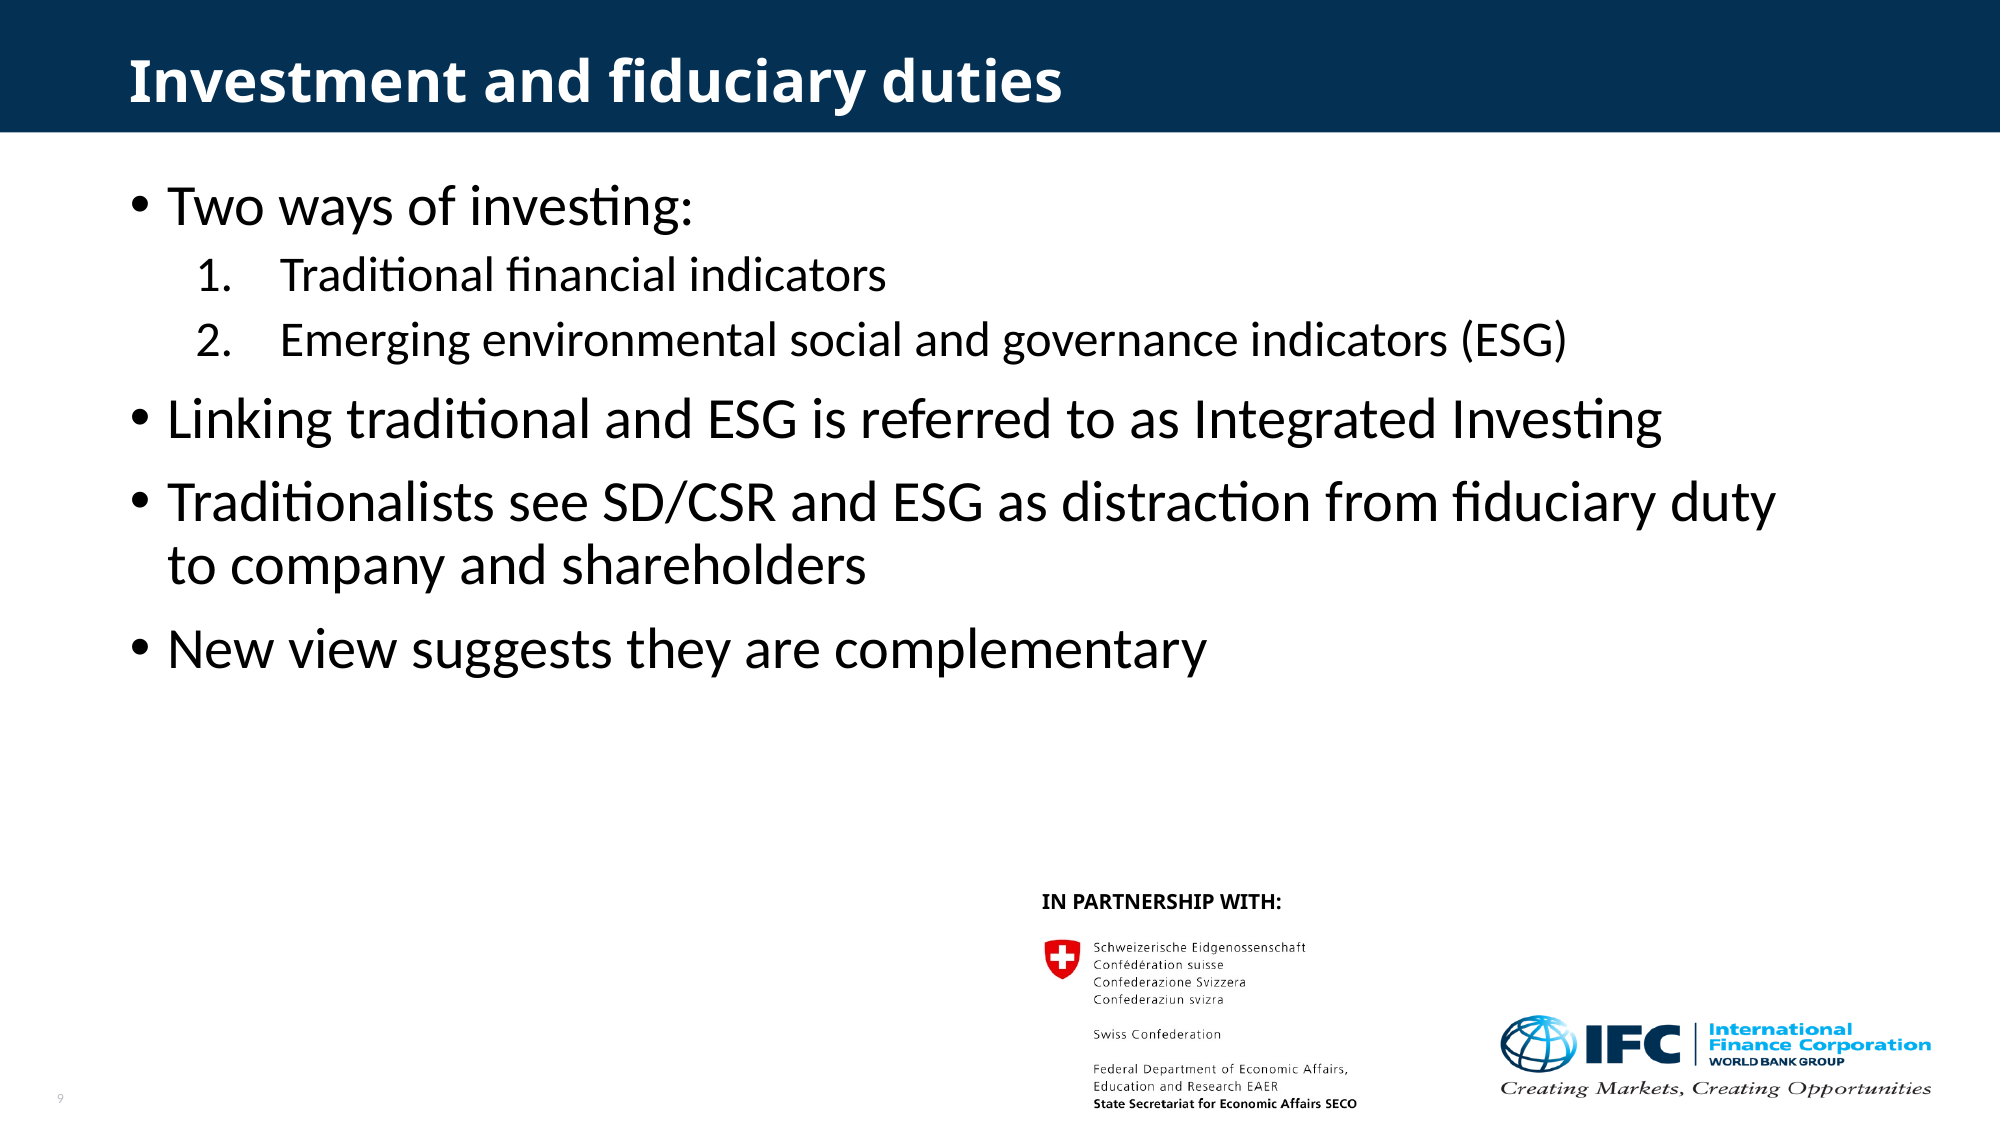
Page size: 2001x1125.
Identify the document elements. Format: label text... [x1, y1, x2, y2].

picture [1526, 1015, 1931, 1098]
list Two ways of investing: Traditional financial indicators Emerging environmental social and governance indicators (ESG) Linking traditional and ESG is referred to as Integrated Investing Traditionalists see SD/CSR and ESG as distraction from fiduciary duty to company and shareholders New view suggests they are complementary [114, 168, 1840, 882]
slide_number 9 [0, 1068, 121, 1125]
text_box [1027, 881, 1526, 1111]
title Investment and fiduciary duties [114, 49, 1890, 119]
picture [1526, 1026, 1536, 1034]
